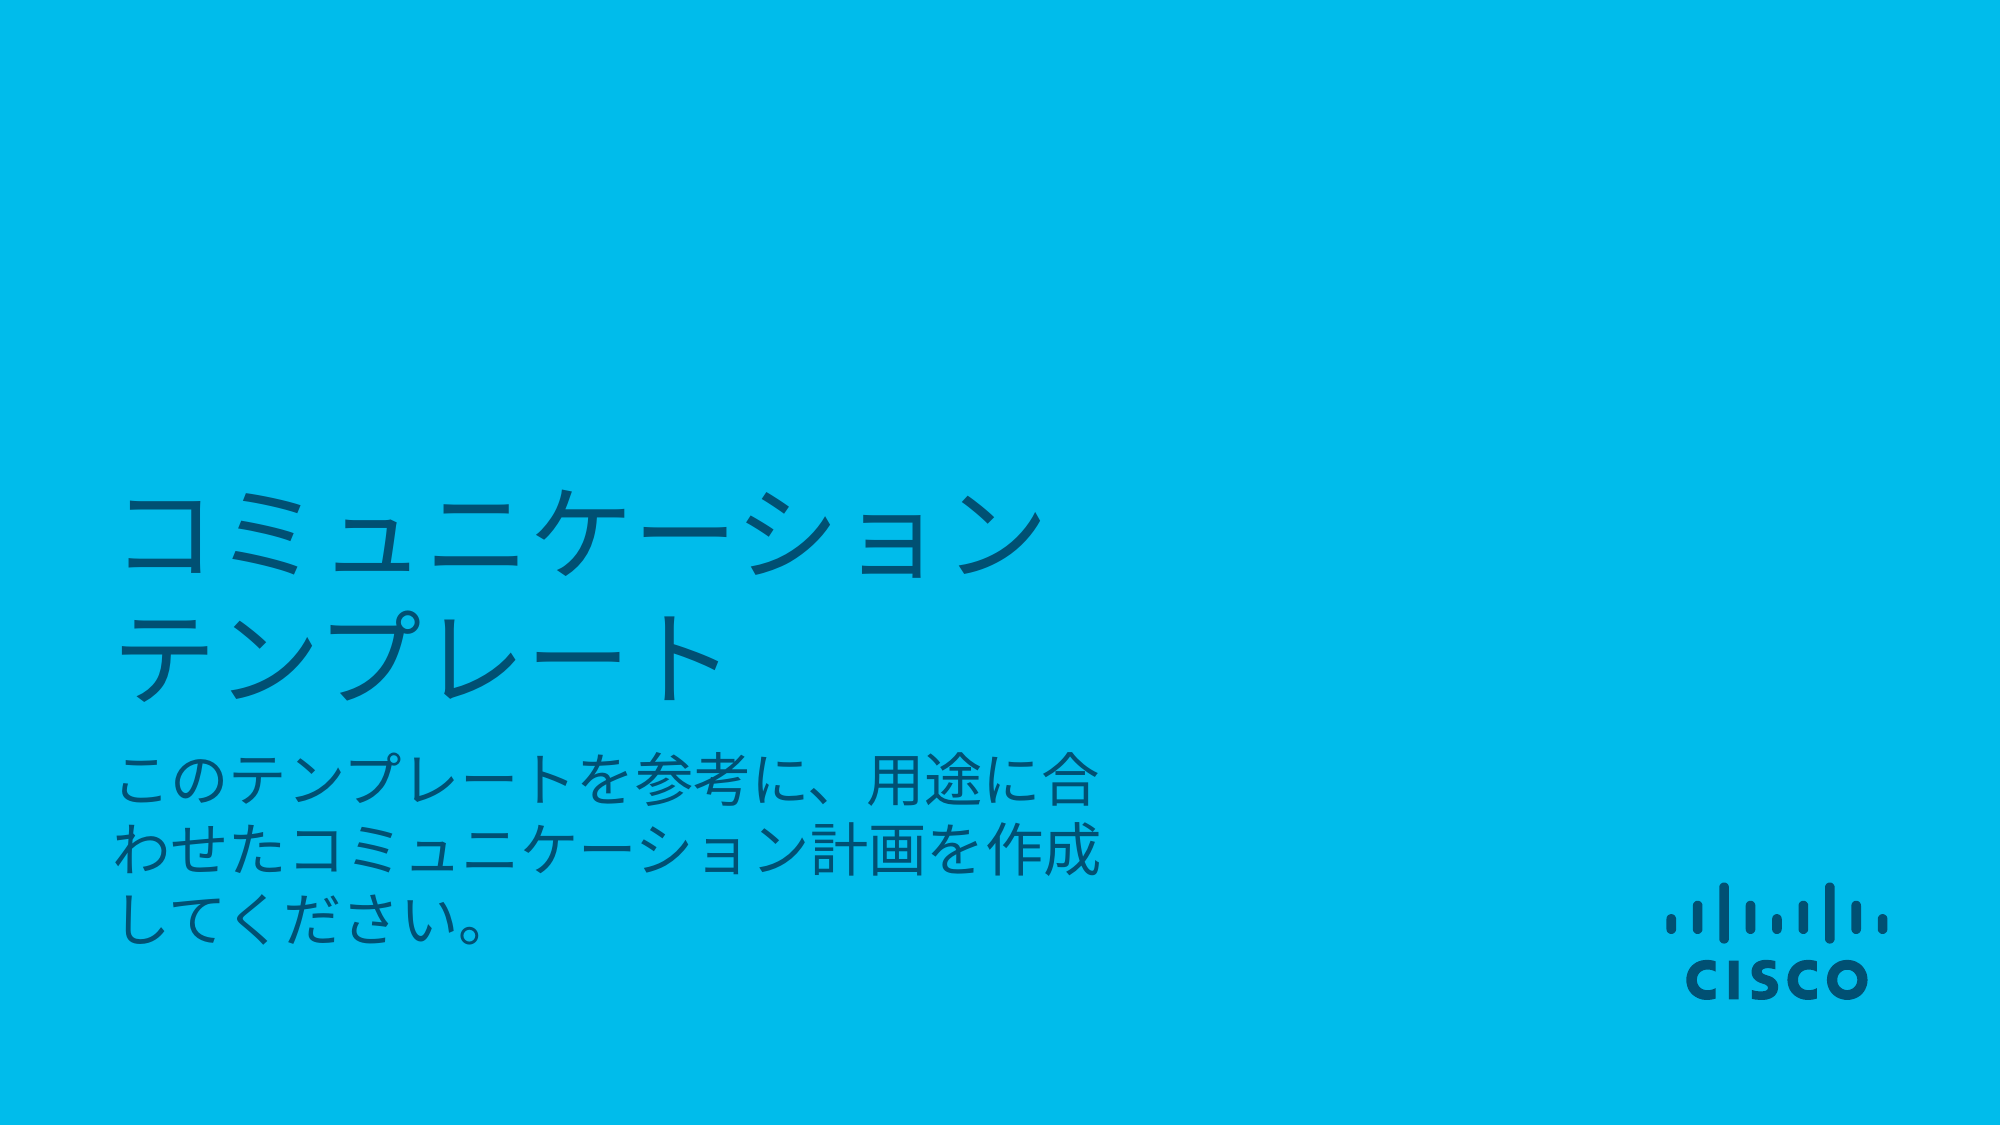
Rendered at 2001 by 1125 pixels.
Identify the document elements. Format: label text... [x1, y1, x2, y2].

text_box [1825, 882, 1835, 944]
text_box [1666, 914, 1677, 934]
text_box [1772, 914, 1782, 934]
text_box コミュニケーションテンプレート このテンプレートを参考に、用途に合わせたコミュニケーション計画を作成してください。 [112, 468, 1104, 890]
text_box [1728, 960, 1739, 1000]
text_box [1877, 914, 1888, 934]
text_box [1851, 900, 1862, 934]
text_box [1745, 900, 1756, 934]
text_box [1686, 959, 1716, 1000]
text_box [1719, 882, 1729, 944]
text_box [1692, 900, 1703, 934]
text_box [1751, 959, 1779, 1000]
text_box [1787, 959, 1817, 1000]
text_box [1798, 900, 1809, 934]
text_box [1826, 959, 1868, 1000]
